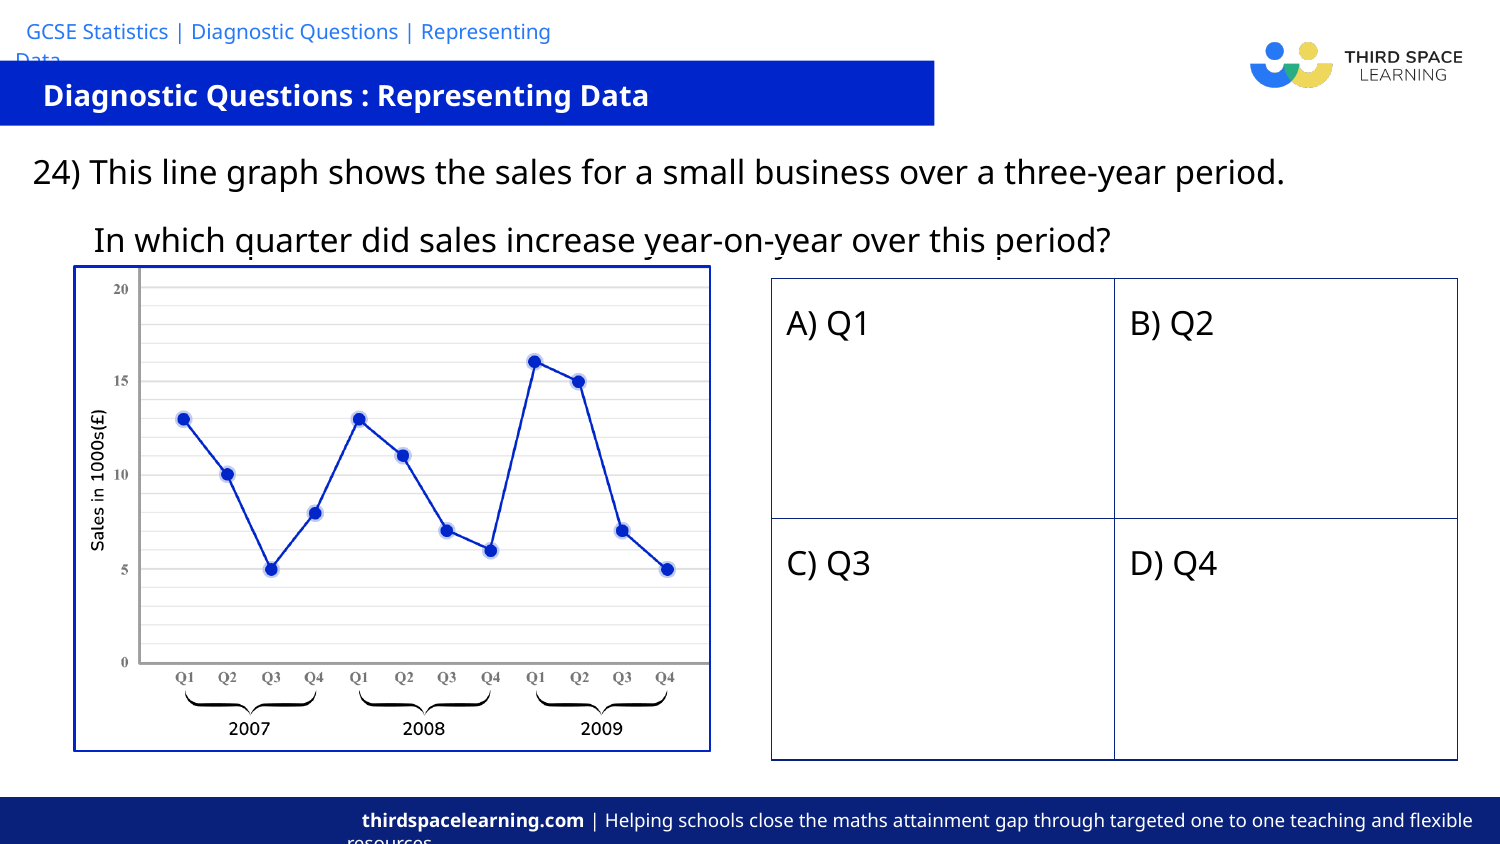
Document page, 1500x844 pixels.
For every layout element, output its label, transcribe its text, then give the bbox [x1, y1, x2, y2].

table_header 24) This line graph shows the sales for a small business over a three-year period. In which quarter did sales increase year-on-year over this period? [19, 142, 1474, 255]
table_header B) Q2 [1115, 279, 1457, 518]
text_box Diagnostic Questions : Representing Data [27, 61, 778, 127]
table_header A) Q1 [772, 279, 1114, 518]
picture [1250, 33, 1465, 99]
picture [73, 265, 711, 752]
table_cell D) Q4 [1115, 519, 1457, 759]
table_cell C) Q3 [772, 519, 1114, 759]
